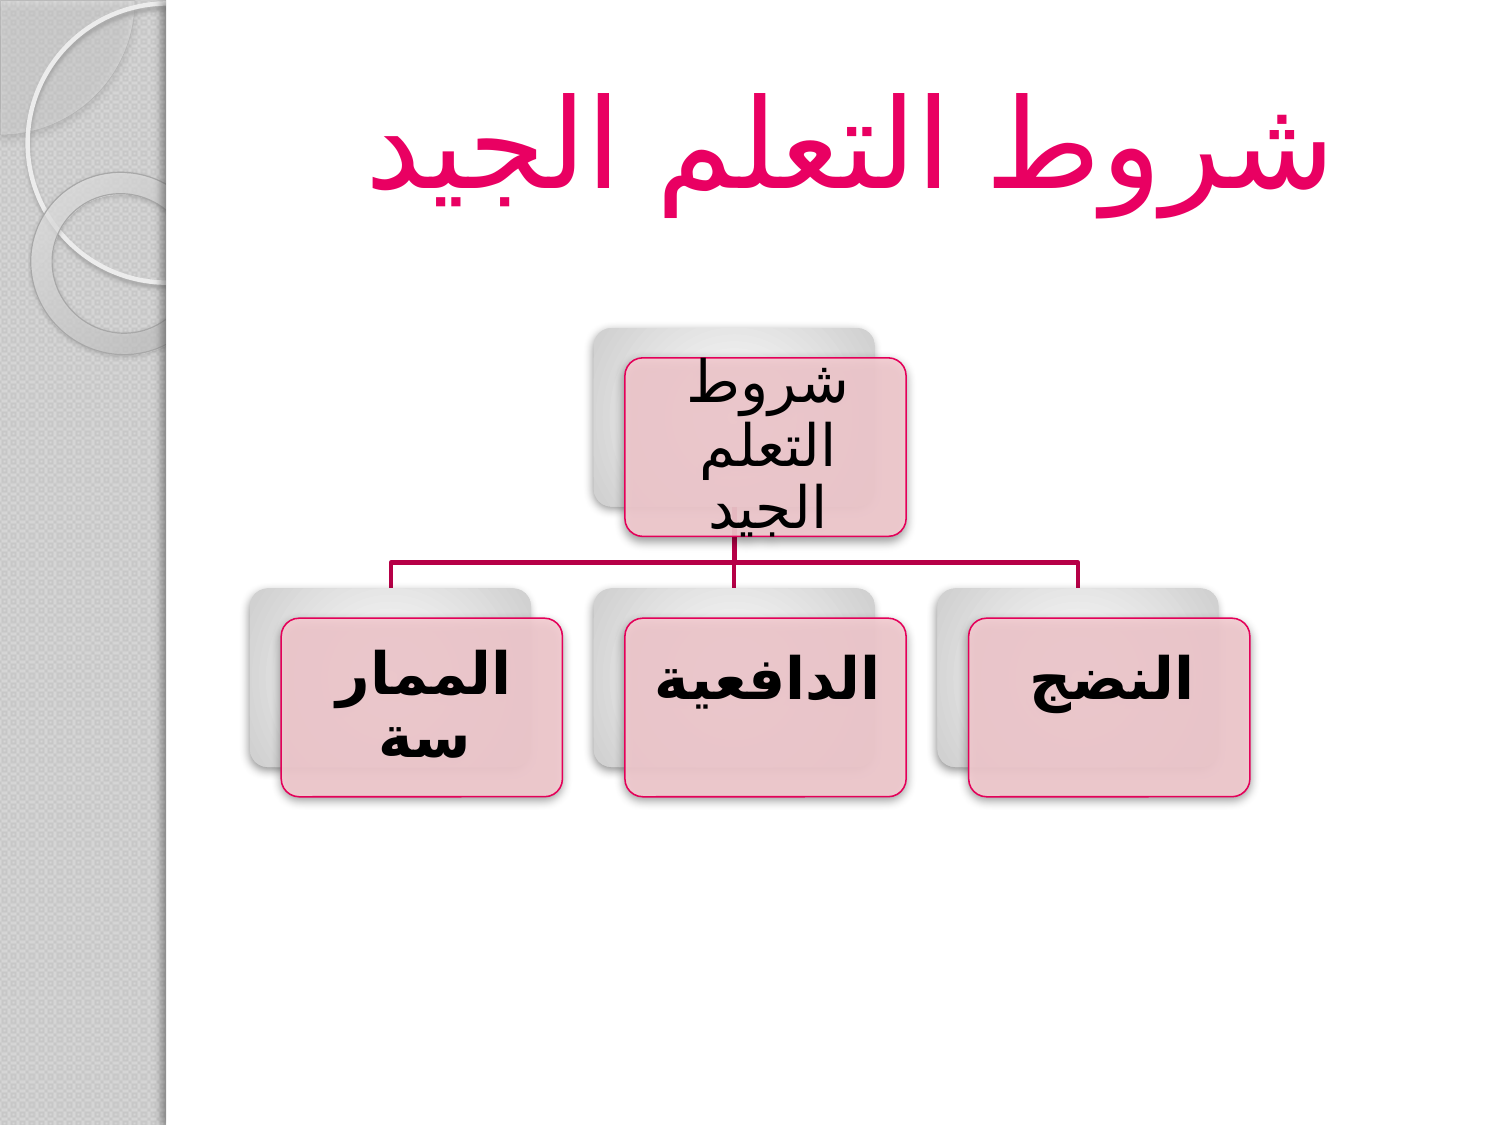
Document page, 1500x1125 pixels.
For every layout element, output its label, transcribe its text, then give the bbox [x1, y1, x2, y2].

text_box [249, 228, 1251, 897]
title شروط التعلم الجيد [235, 45, 1466, 233]
list [162, 237, 1451, 1088]
